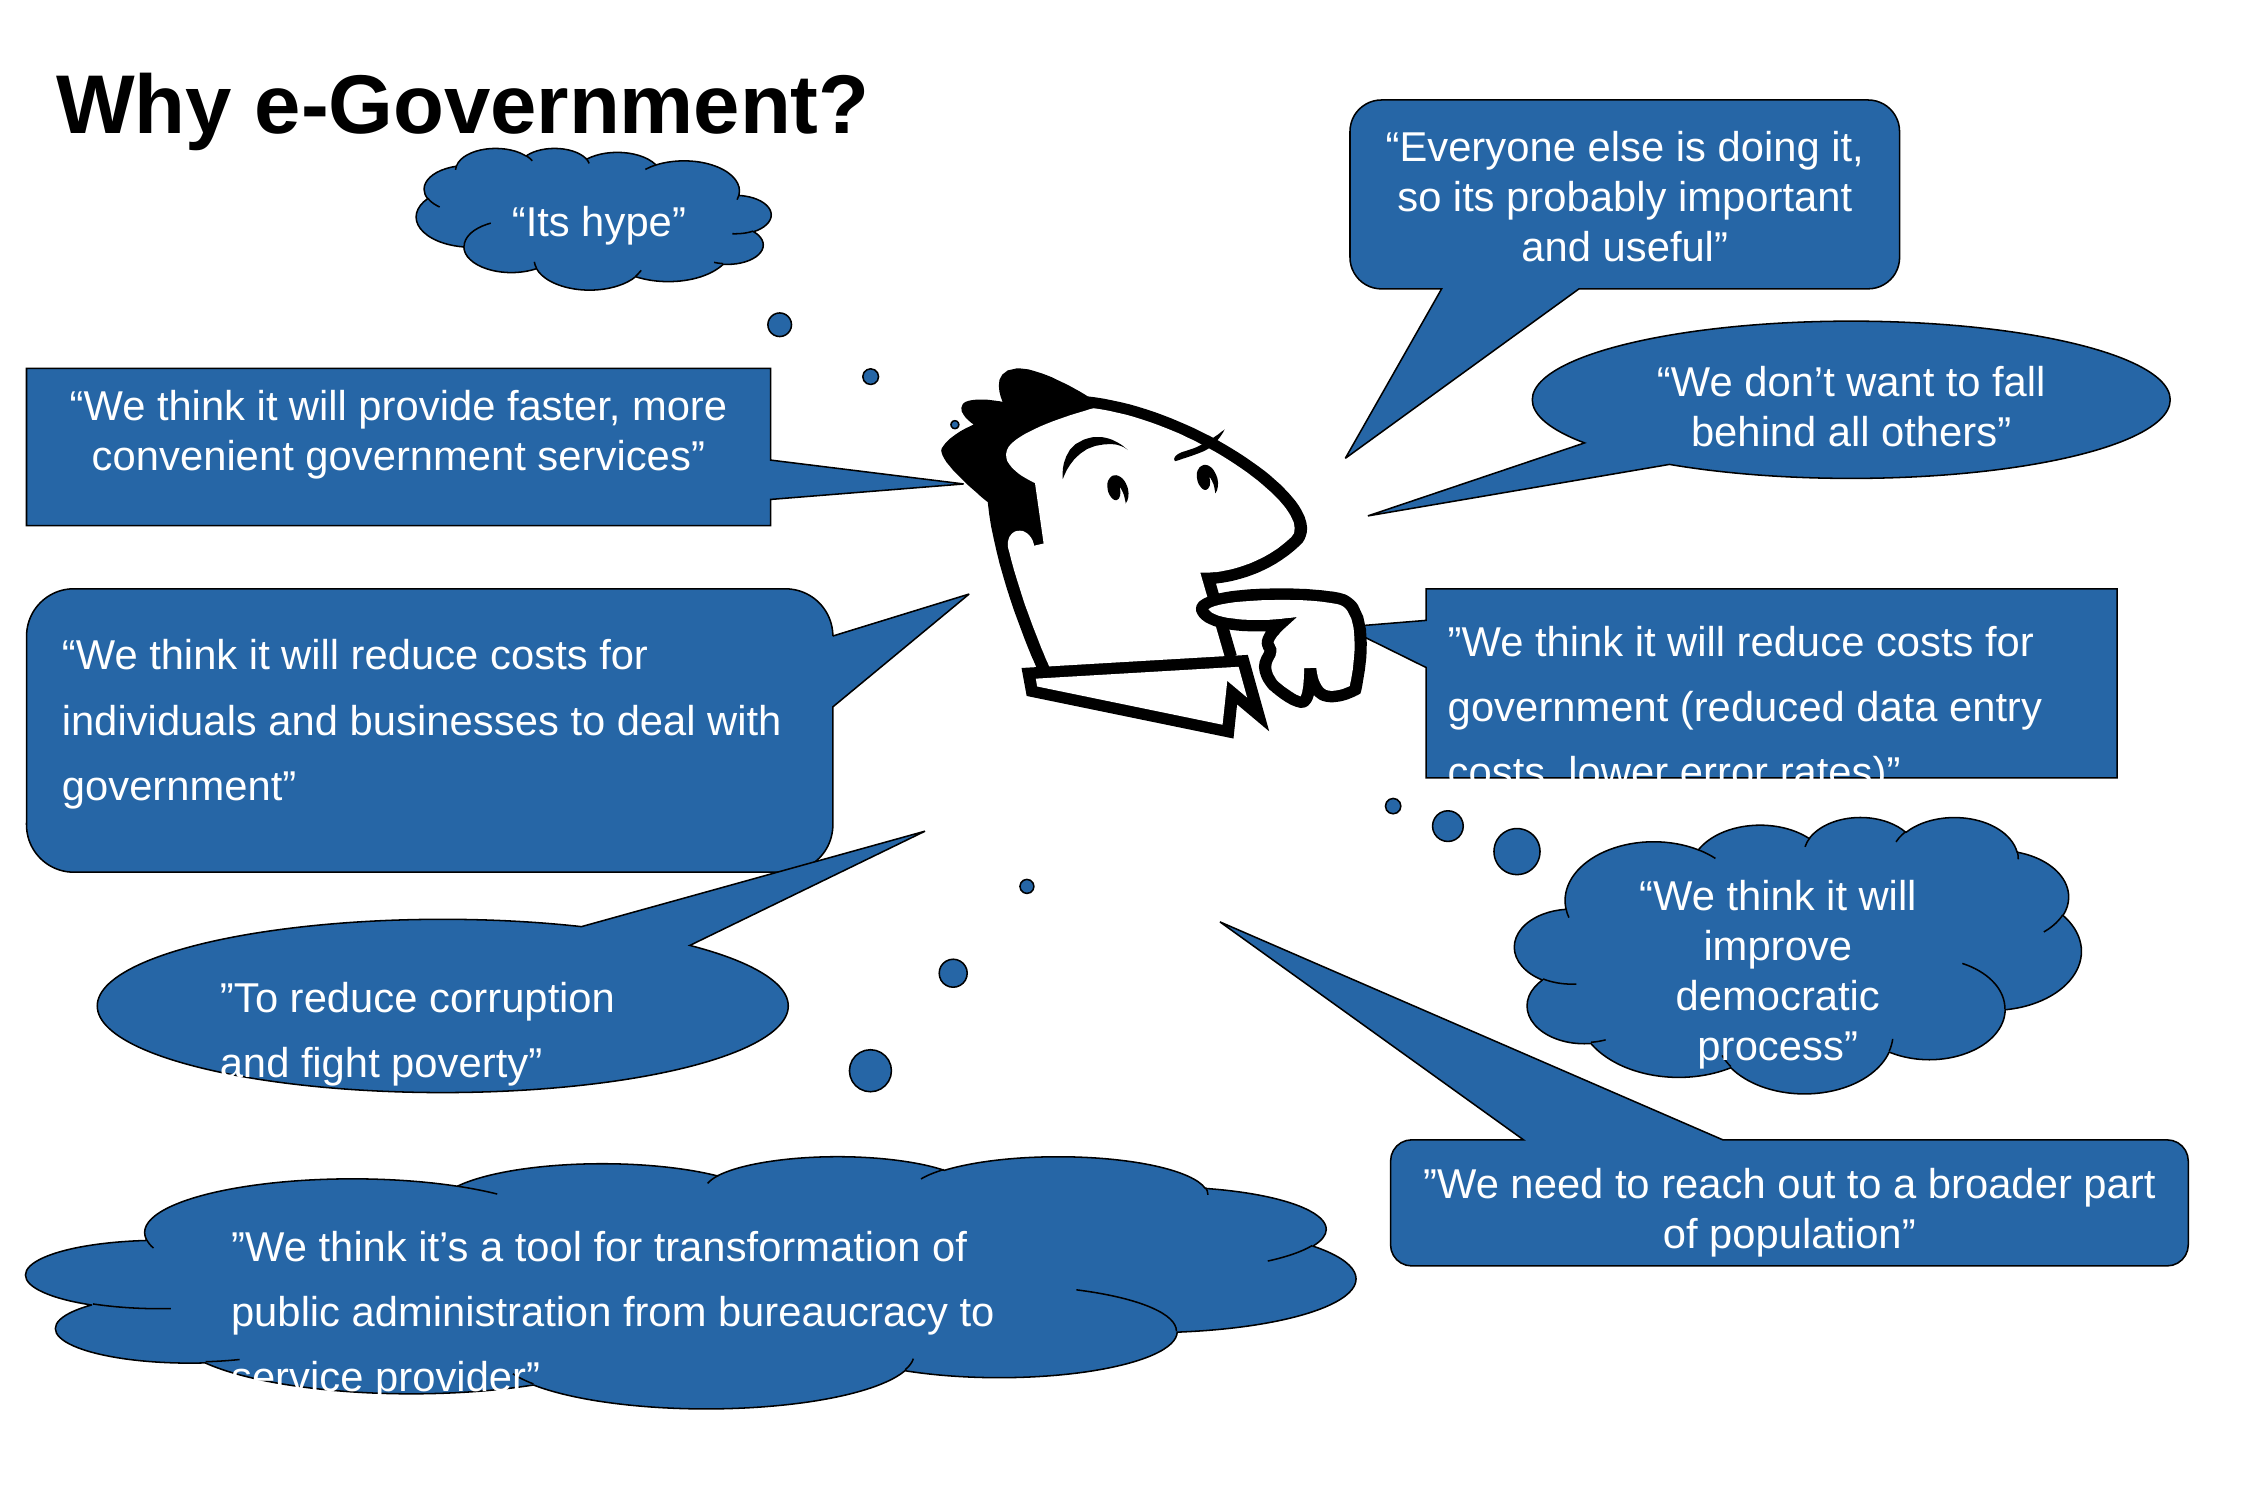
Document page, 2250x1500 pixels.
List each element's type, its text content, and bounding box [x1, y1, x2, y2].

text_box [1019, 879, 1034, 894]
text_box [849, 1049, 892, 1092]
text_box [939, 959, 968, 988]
text_box “We think it will improve democratic process” [1493, 828, 1541, 875]
text_box “We think it will provide faster, more convenient government services” [26, 368, 930, 526]
text_box ”We think it will reduce costs for government (reduced data entry costs, lower error rates)” [1381, 588, 2118, 778]
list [936, 366, 1376, 739]
text_box “We think it will improve democratic process” [1514, 817, 2082, 1094]
text_box “Its hype” [862, 368, 879, 385]
text_box ”We think it’s a tool for transformation of public administration from bureaucracy to service provider” [25, 1156, 1357, 1409]
text_box “We think it will reduce costs for individuals and businesses to deal with government” [26, 588, 930, 873]
text_box Why e-Government? [56, 49, 2082, 184]
text_box ”We need to reach out to a broader part of population” [1219, 921, 2189, 1266]
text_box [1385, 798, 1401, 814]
text_box ”To reduce corruption and fight poverty” [97, 831, 925, 1093]
text_box “Its hype” [767, 312, 792, 337]
text_box “We think it will improve democratic process” [1432, 810, 1464, 842]
text_box “Its hype” [416, 184, 772, 291]
text_box “We don’t want to fall behind all others” [1381, 321, 2171, 514]
text_box “Everyone else is doing it, so its probably important and useful” [1350, 184, 1900, 433]
